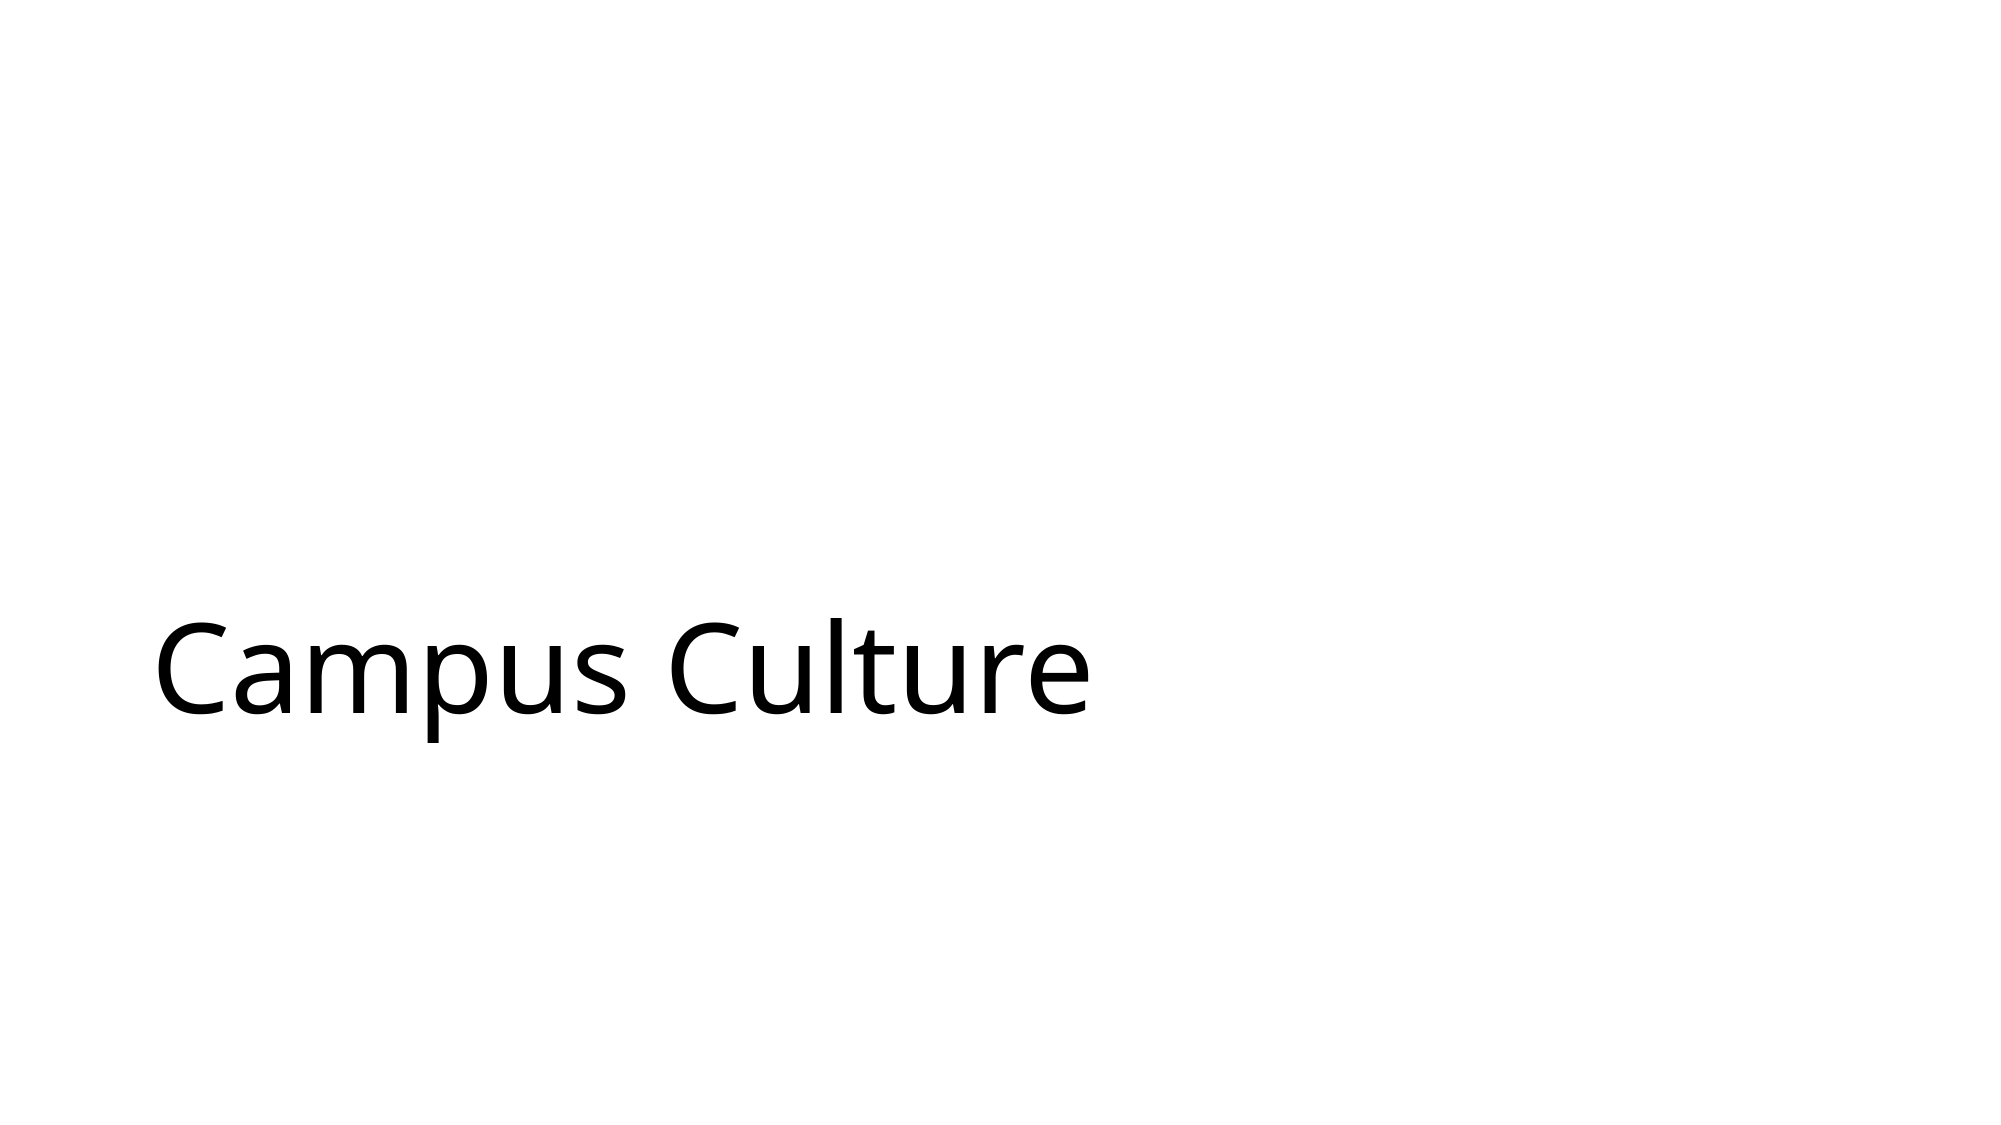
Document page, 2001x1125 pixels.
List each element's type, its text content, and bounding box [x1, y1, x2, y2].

title Campus Culture [136, 280, 1862, 749]
